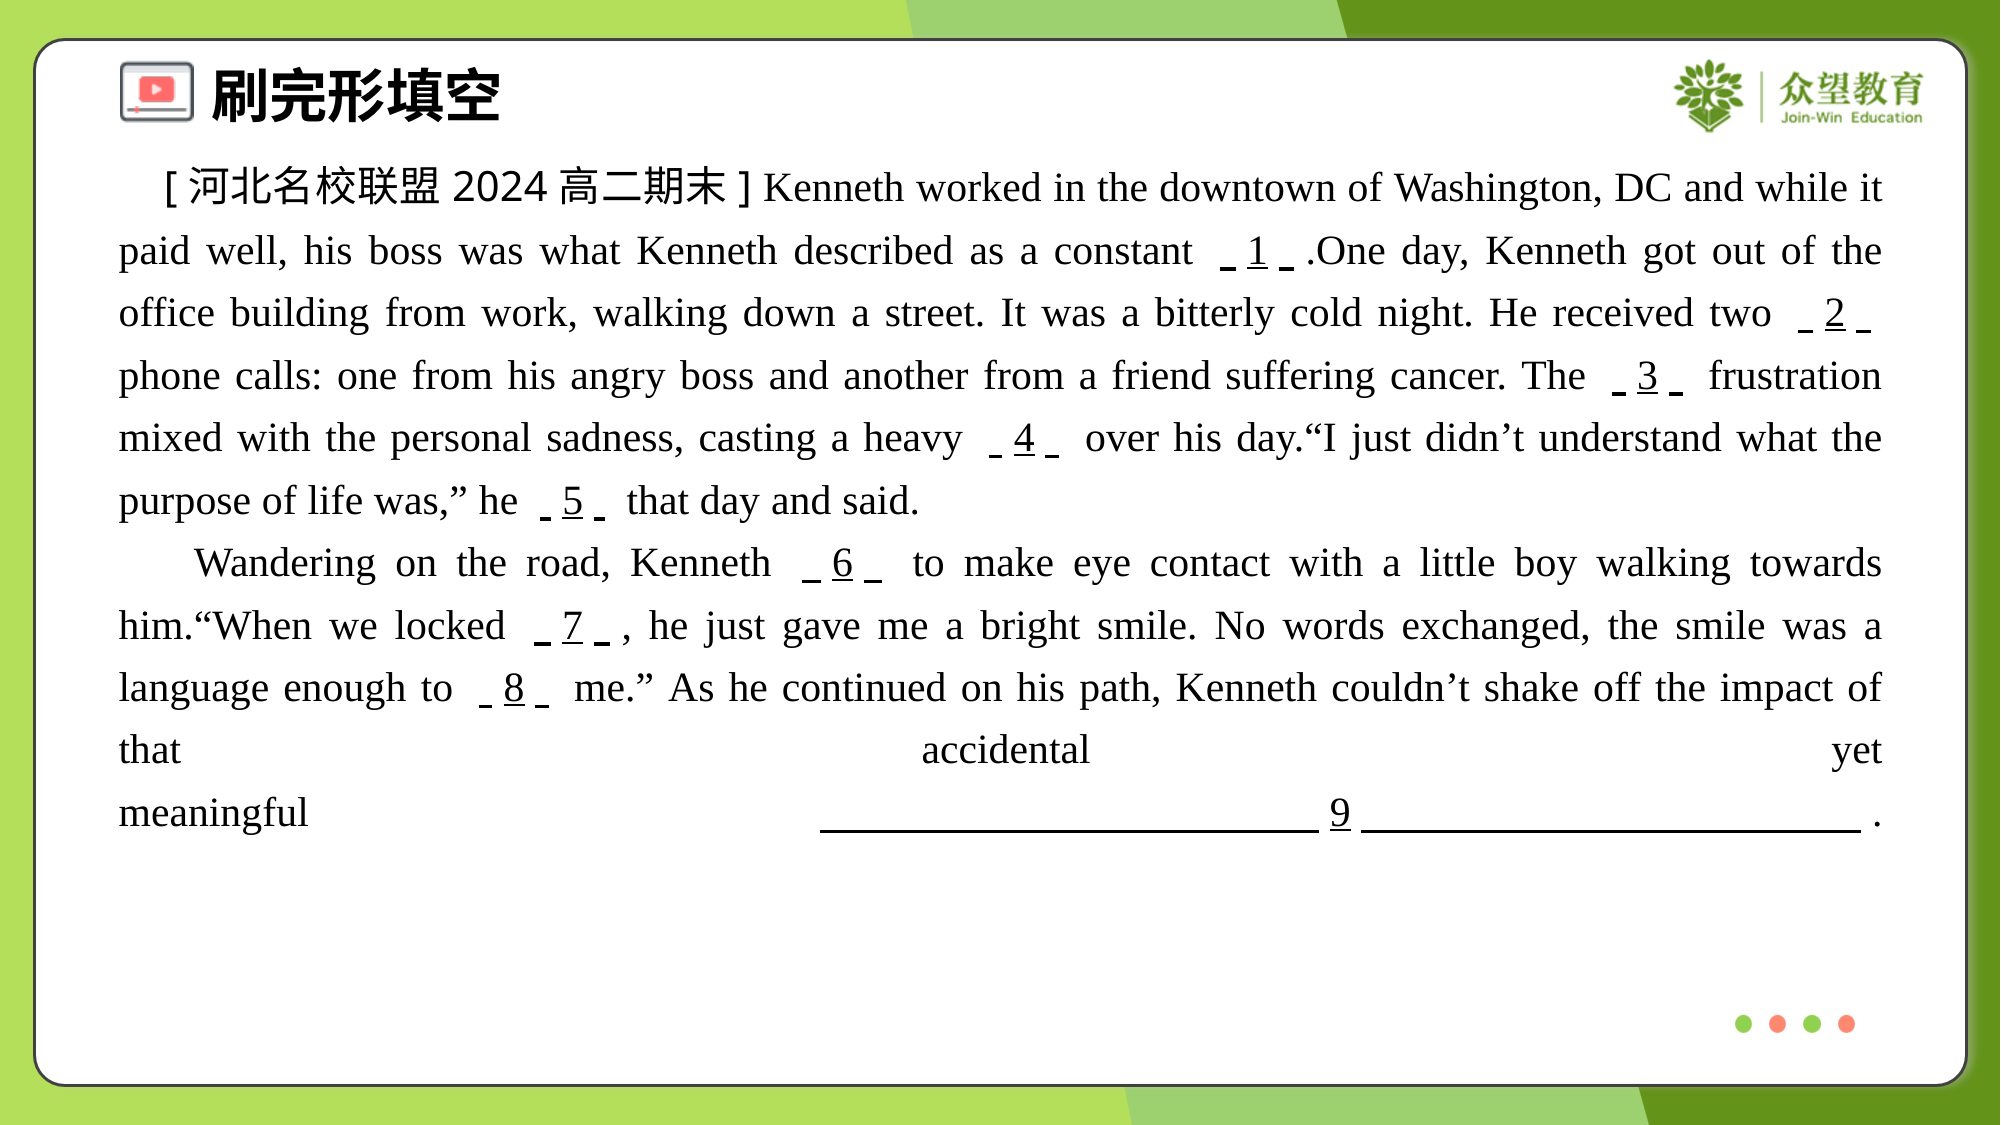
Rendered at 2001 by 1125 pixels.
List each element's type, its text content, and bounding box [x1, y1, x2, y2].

picture [0, 0, 2000, 1125]
text_box [河北名校联盟2024高二期末] Kenneth worked in the downtown of Washington, DC and while it paid well, his boss was what Kenneth described as a constant . .1. ..One day, Kenneth got out of the office building from work, walking down a street. It was a bitterly cold night. He received two . .2. . phone calls: one from his angry boss and another from a friend suffering cancer. The . .3. . frustration mixed with the personal sadness, casting a heavy . .4. . over his day.“I just didn’t understand what the purpose of life was,” he . .5. . that day and said. Wandering on the road, Kenneth . .6. . to make eye contact with a little boy walking towards him.“When we locked . .7. ., he just gave me a bright smile. No words exchanged, the smile was a language enough to . .8. . me.” As he continued on his path, Kenneth couldn’t shake off the impact of that accidental yet meaningful . .9. ..#2 [118, 147, 1883, 767]
